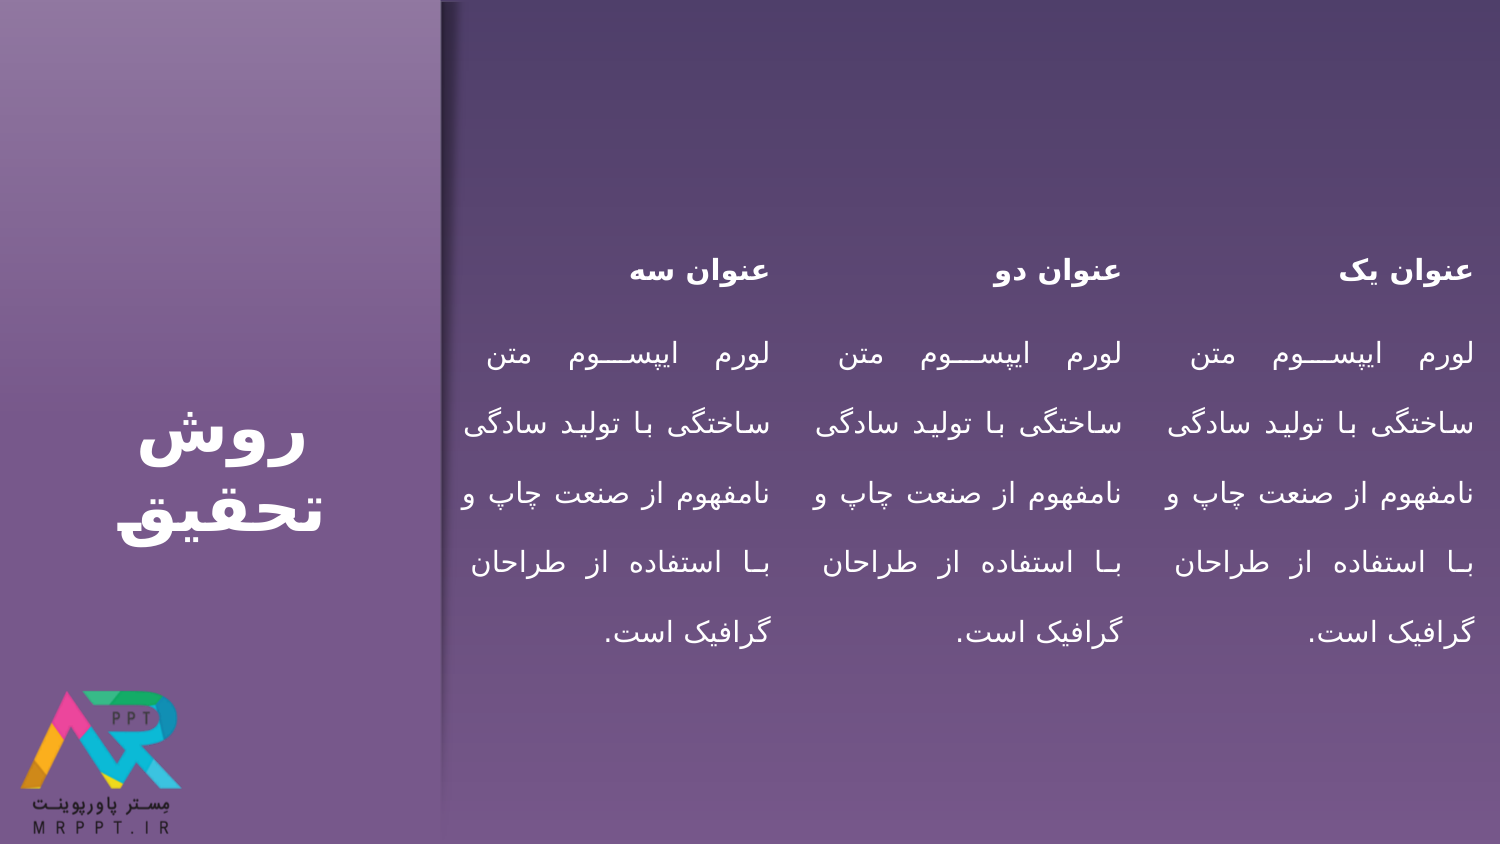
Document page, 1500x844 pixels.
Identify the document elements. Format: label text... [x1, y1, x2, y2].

list عنوان سه لورم ایپسوم متن ساختگی با تولید سادگی نامفهوم از صنعت چاپ و با استفاده از طراحان گرافیک است. [444, 201, 786, 638]
list عنوان دو لورم ایپسوم متن ساختگی با تولید سادگی نامفهوم از صنعت چاپ و با استفاده از طراحان گرافیک است. [796, 201, 1138, 638]
text_box روش تحقیق [13, 377, 431, 472]
picture [0, 682, 201, 844]
list عنوان یک لورم ایپسوم متن ساختگی با تولید سادگی نامفهوم از صنعت چاپ و با استفاده از طراحان گرافیک است. [1148, 201, 1490, 638]
